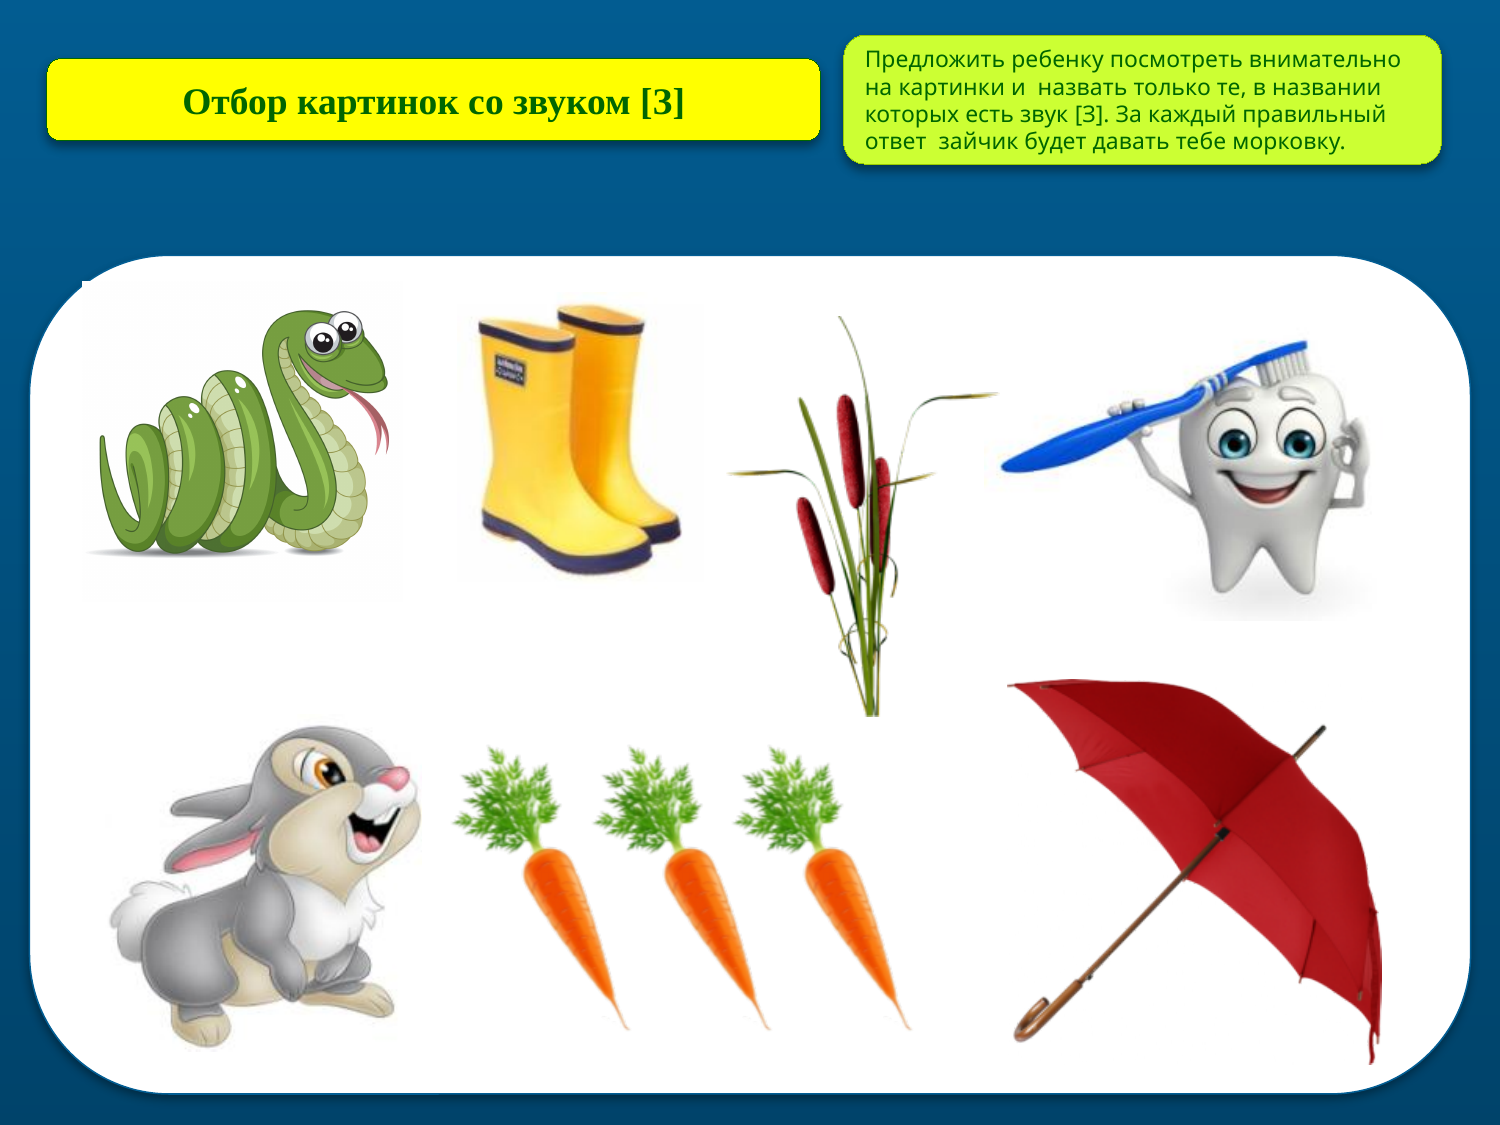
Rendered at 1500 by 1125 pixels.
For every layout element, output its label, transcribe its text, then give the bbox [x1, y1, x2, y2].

picture [434, 739, 938, 1036]
picture [105, 714, 423, 1052]
text_box [28, 254, 1472, 1095]
picture [1007, 679, 1383, 1066]
picture [81, 280, 403, 603]
text_box Отбор картинок со звуком [З] [46, 58, 821, 141]
text_box [0, 0, 1500, 1125]
picture [456, 292, 704, 589]
text_box Предложить ребенку посмотреть внимательно на картинки и назвать только те, в названии которых есть звук [З]. За каждый правильный ответ зайчик будет давать тебе морковку. [843, 35, 1442, 165]
picture [726, 316, 1412, 718]
